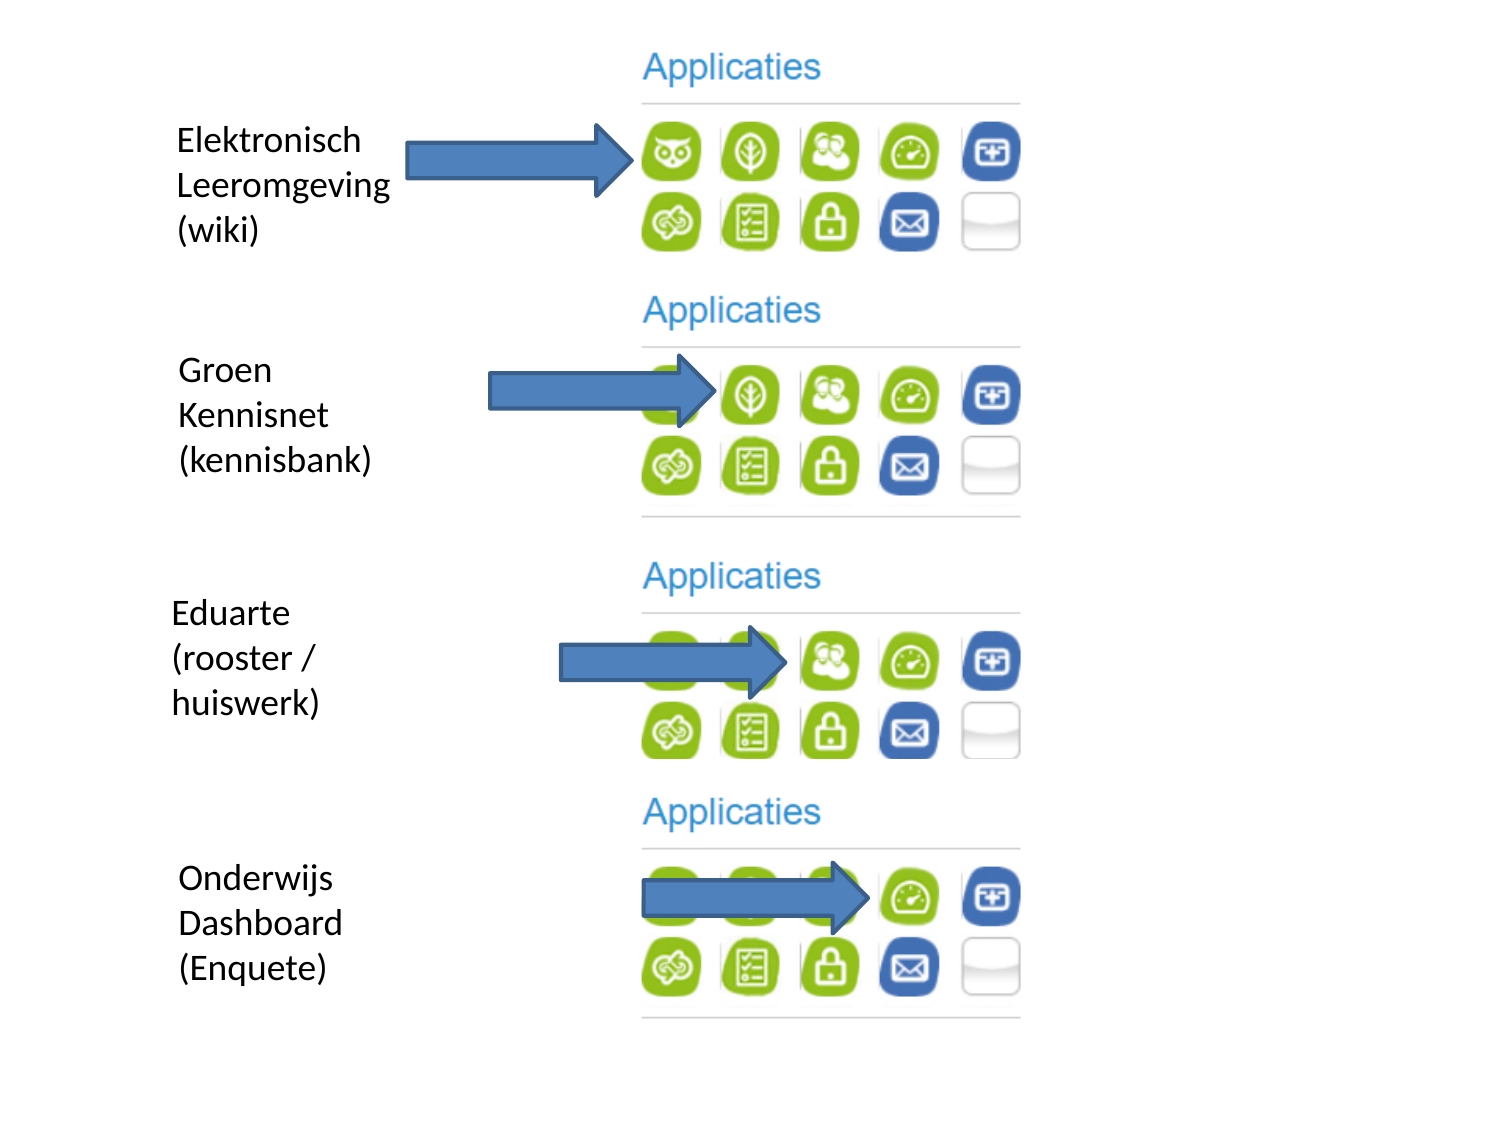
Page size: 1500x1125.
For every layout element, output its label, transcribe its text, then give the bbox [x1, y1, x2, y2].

picture [584, 13, 1061, 1026]
text_box Elektronisch Leeromgeving (wiki) [161, 107, 422, 258]
text_box Groen Kennisnet (kennisbank) [163, 337, 424, 488]
text_box Eduarte (rooster / huiswerk) [156, 580, 417, 731]
text_box [422, 140, 579, 181]
text_box Onderwijs Dashboard (Enquete) [163, 845, 424, 996]
text_box [558, 642, 579, 683]
text_box [488, 371, 579, 411]
